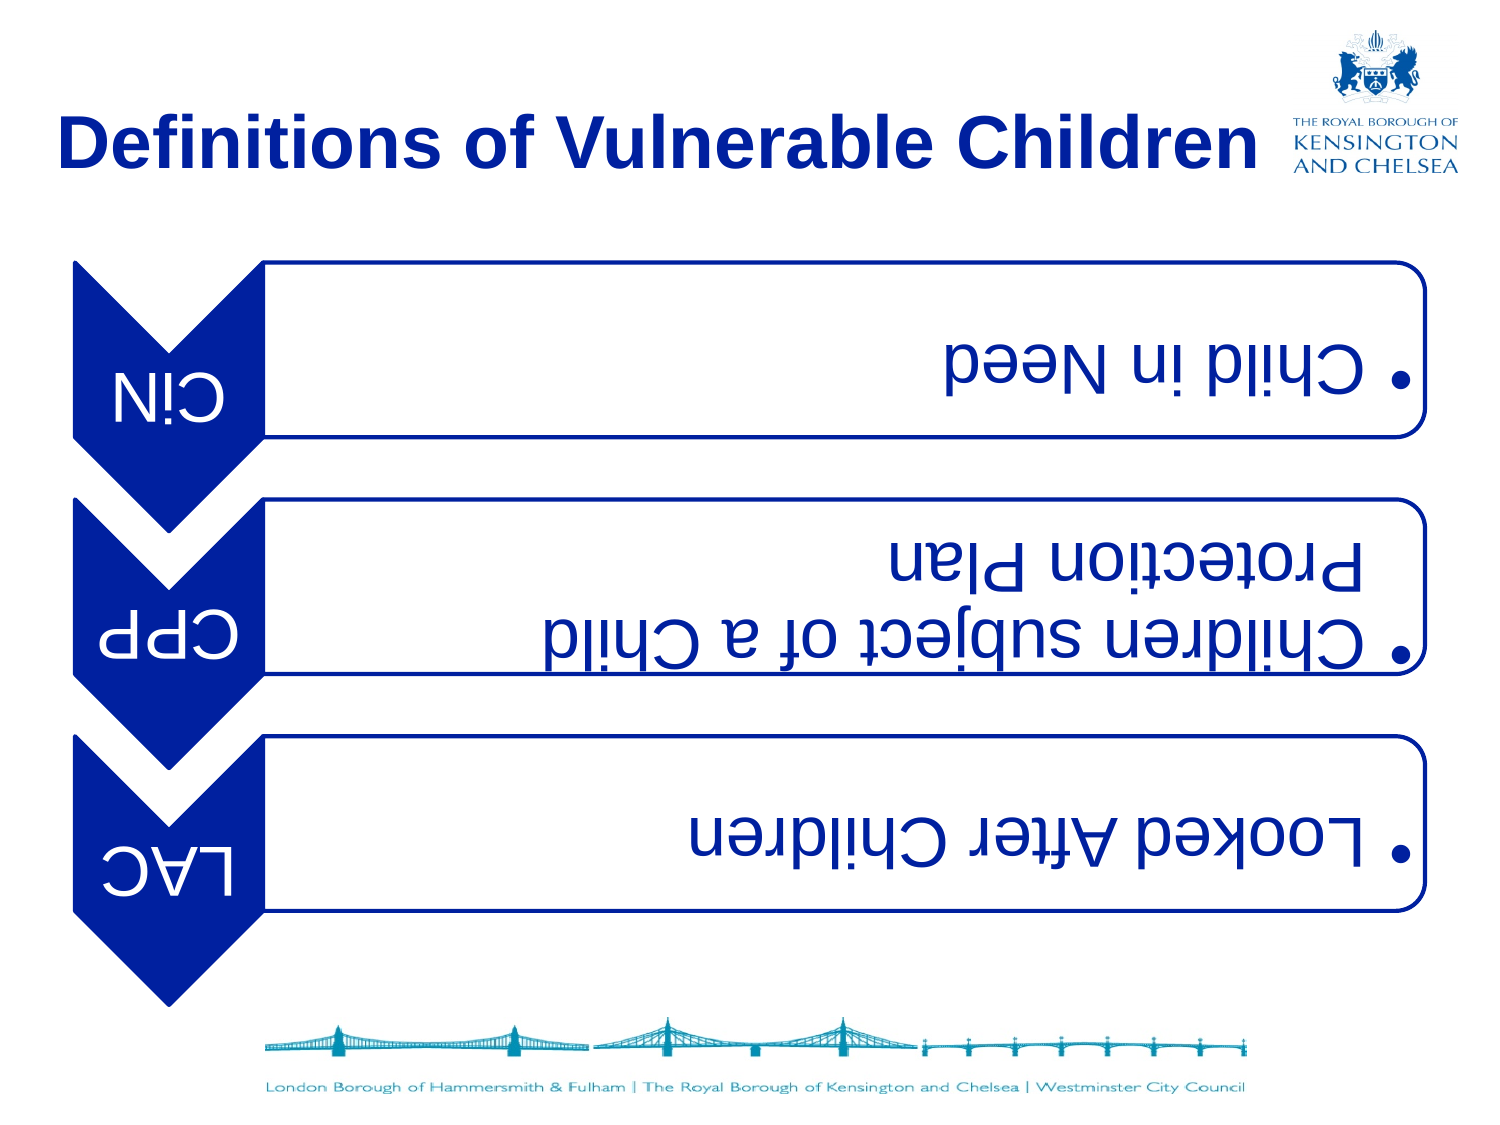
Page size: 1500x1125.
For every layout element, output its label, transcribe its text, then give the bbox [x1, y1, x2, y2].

title Definitions of Vulnerable Children [41, 45, 1425, 233]
picture [265, 1017, 1247, 1095]
picture [1293, 30, 1458, 173]
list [74, 262, 1426, 1006]
